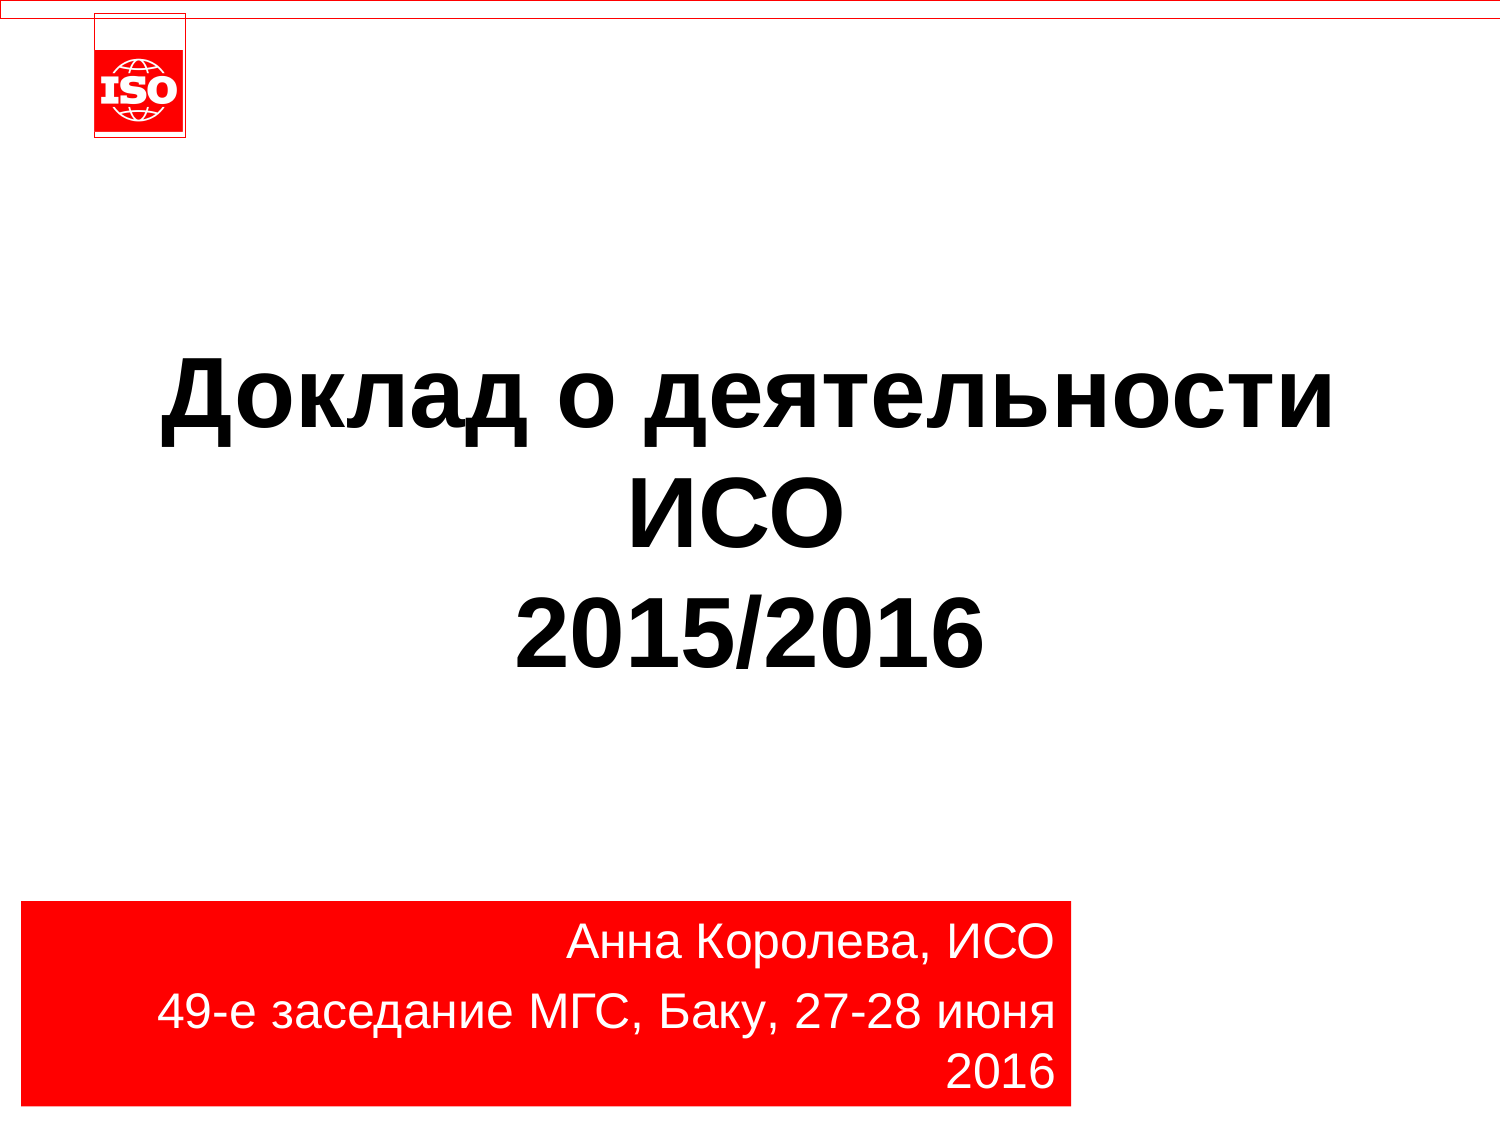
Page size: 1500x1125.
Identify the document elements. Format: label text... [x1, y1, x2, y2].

text_box Анна Королева, ИСО 49-е заседание МГС, Баку, 27-28 июня 2016 [21, 901, 1072, 1107]
text_box Доклад о деятельности ИСО 2015/2016 [93, 320, 1407, 902]
